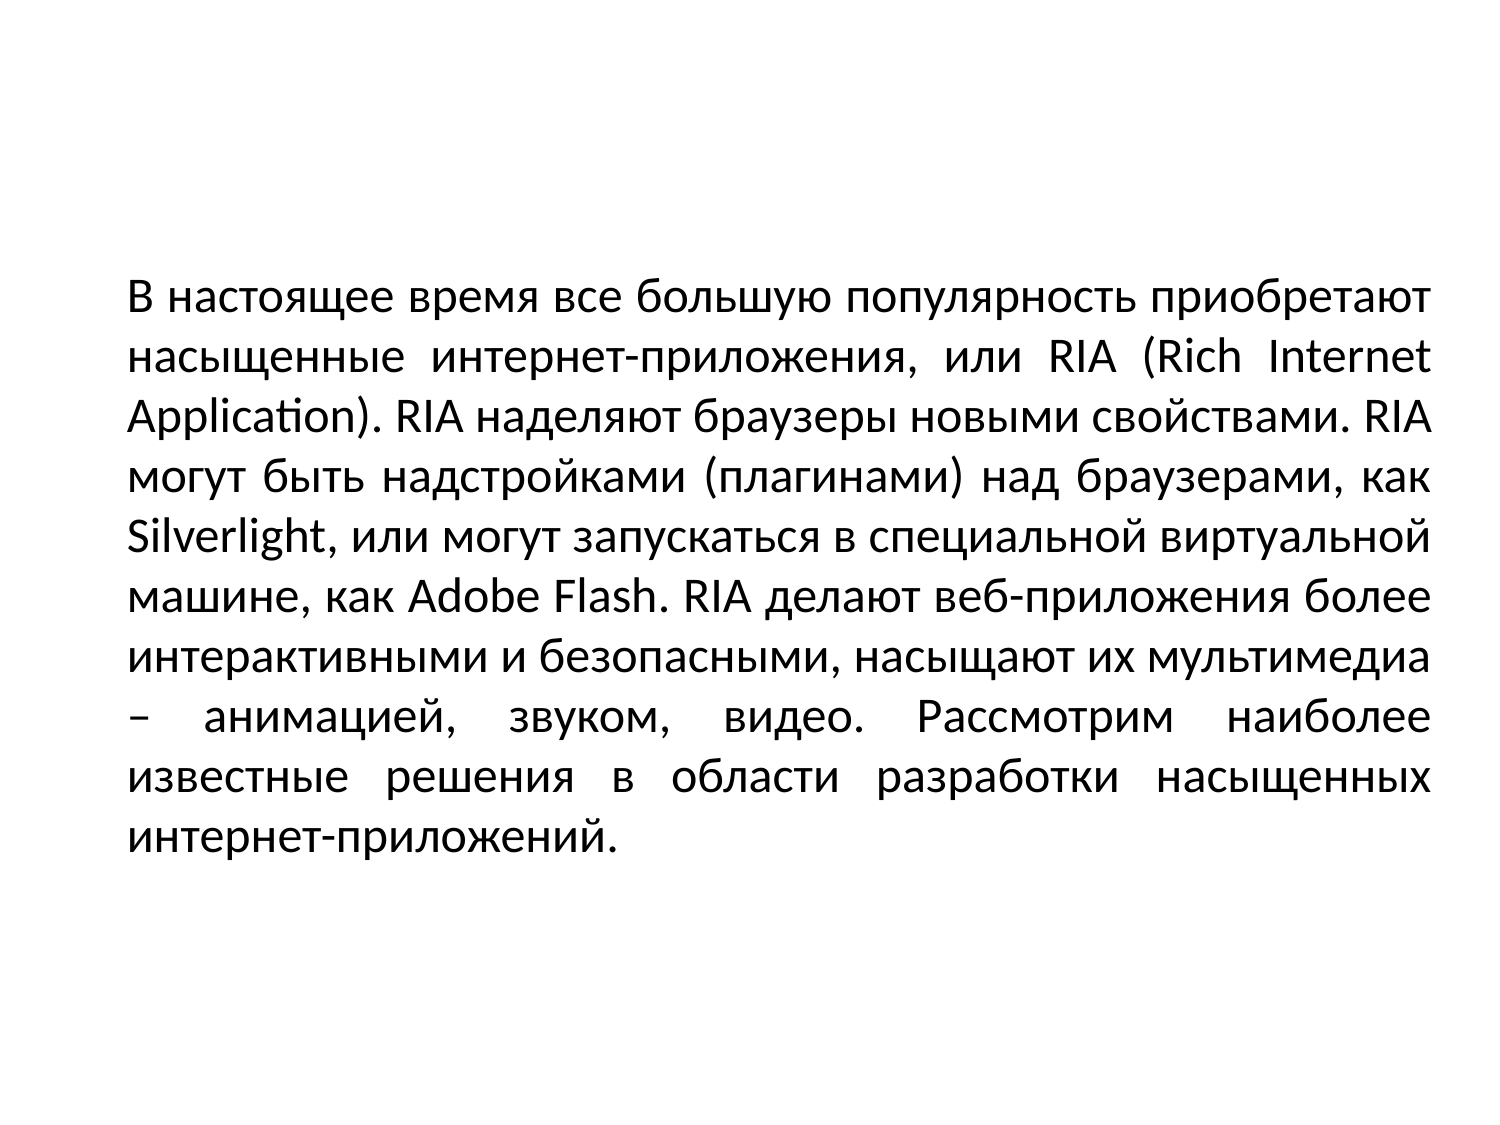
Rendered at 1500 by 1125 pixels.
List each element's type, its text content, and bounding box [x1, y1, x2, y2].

text_box В настоящее время все большую популярность приобретают насыщенные интернет-приложения, или RIA (Rich Internet Application). RIA наделяют браузеры новыми свойствами. RIA могут быть надстройками (плагинами) над браузерами, как Silverlight, или могут запускаться в специальной виртуальной машине, как Adobe Flash. RIA делают веб-приложения более интерактивными и безопасными, насыщают их мультимедиа – анимацией, звуком, видео. Рассмотрим наиболее известные решения в области разработки насыщенных интернет-приложений. [112, 255, 1447, 871]
